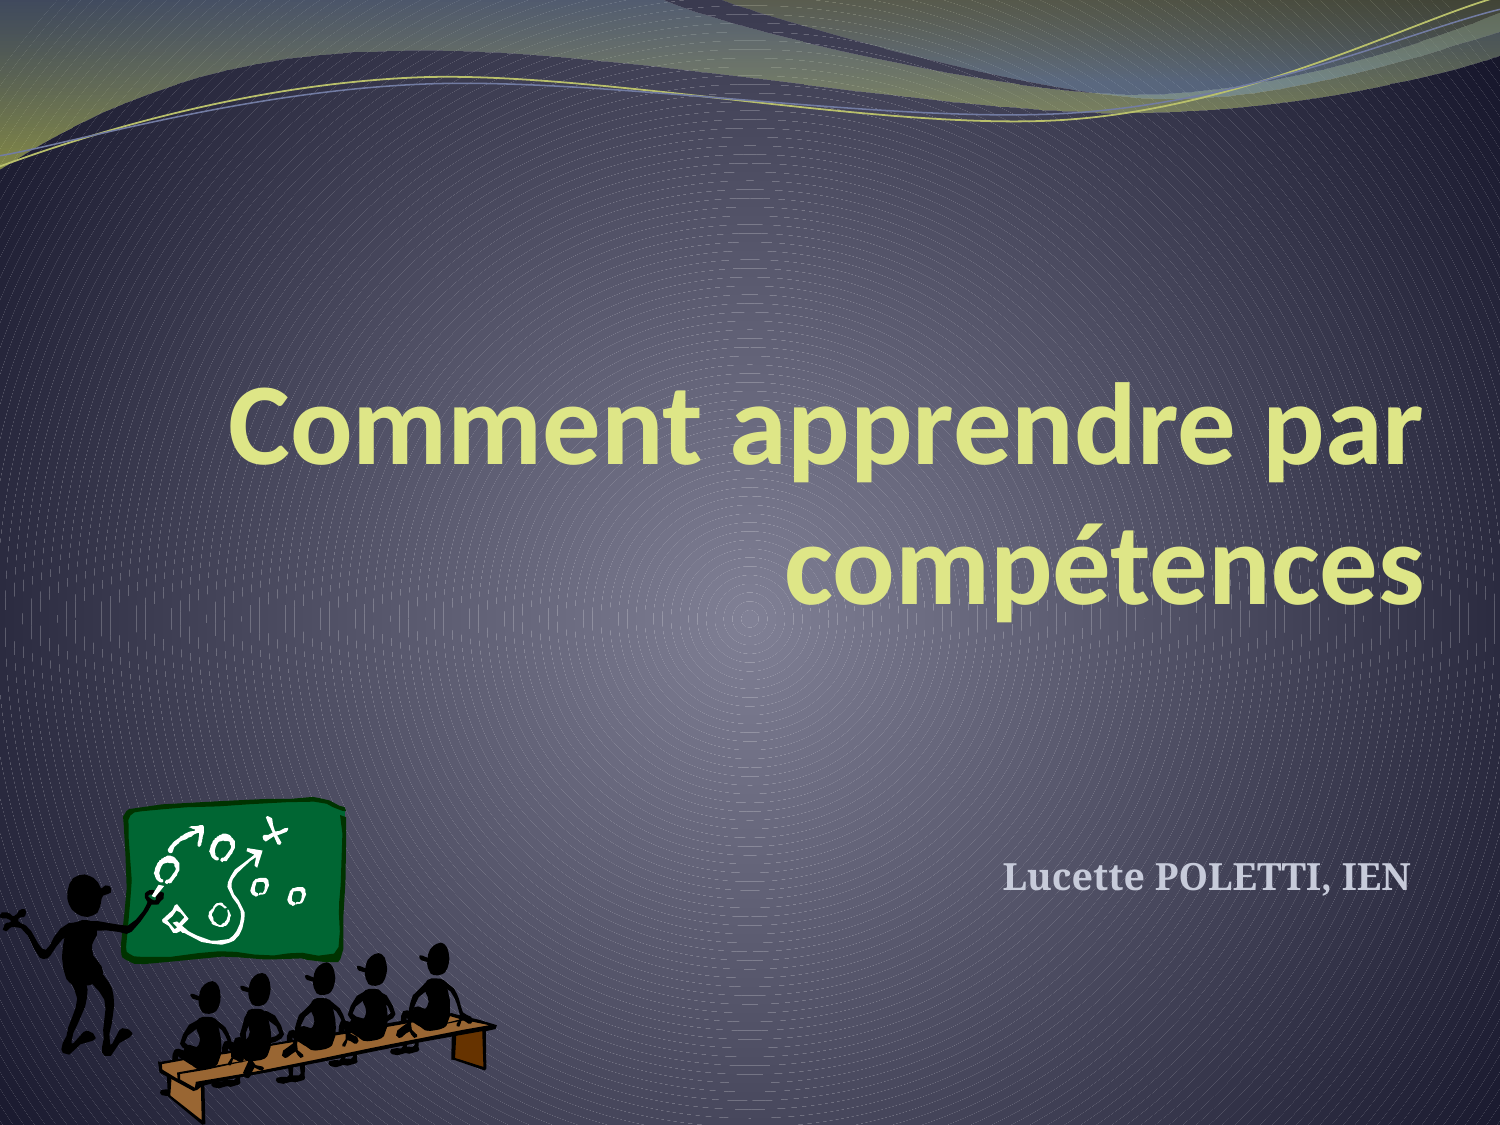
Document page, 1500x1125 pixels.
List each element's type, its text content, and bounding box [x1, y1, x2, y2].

picture [0, 796, 498, 1125]
text_box Lucette POLETTI, IEN [987, 845, 1427, 906]
title Comment apprendre par compétences [140, 328, 1429, 629]
